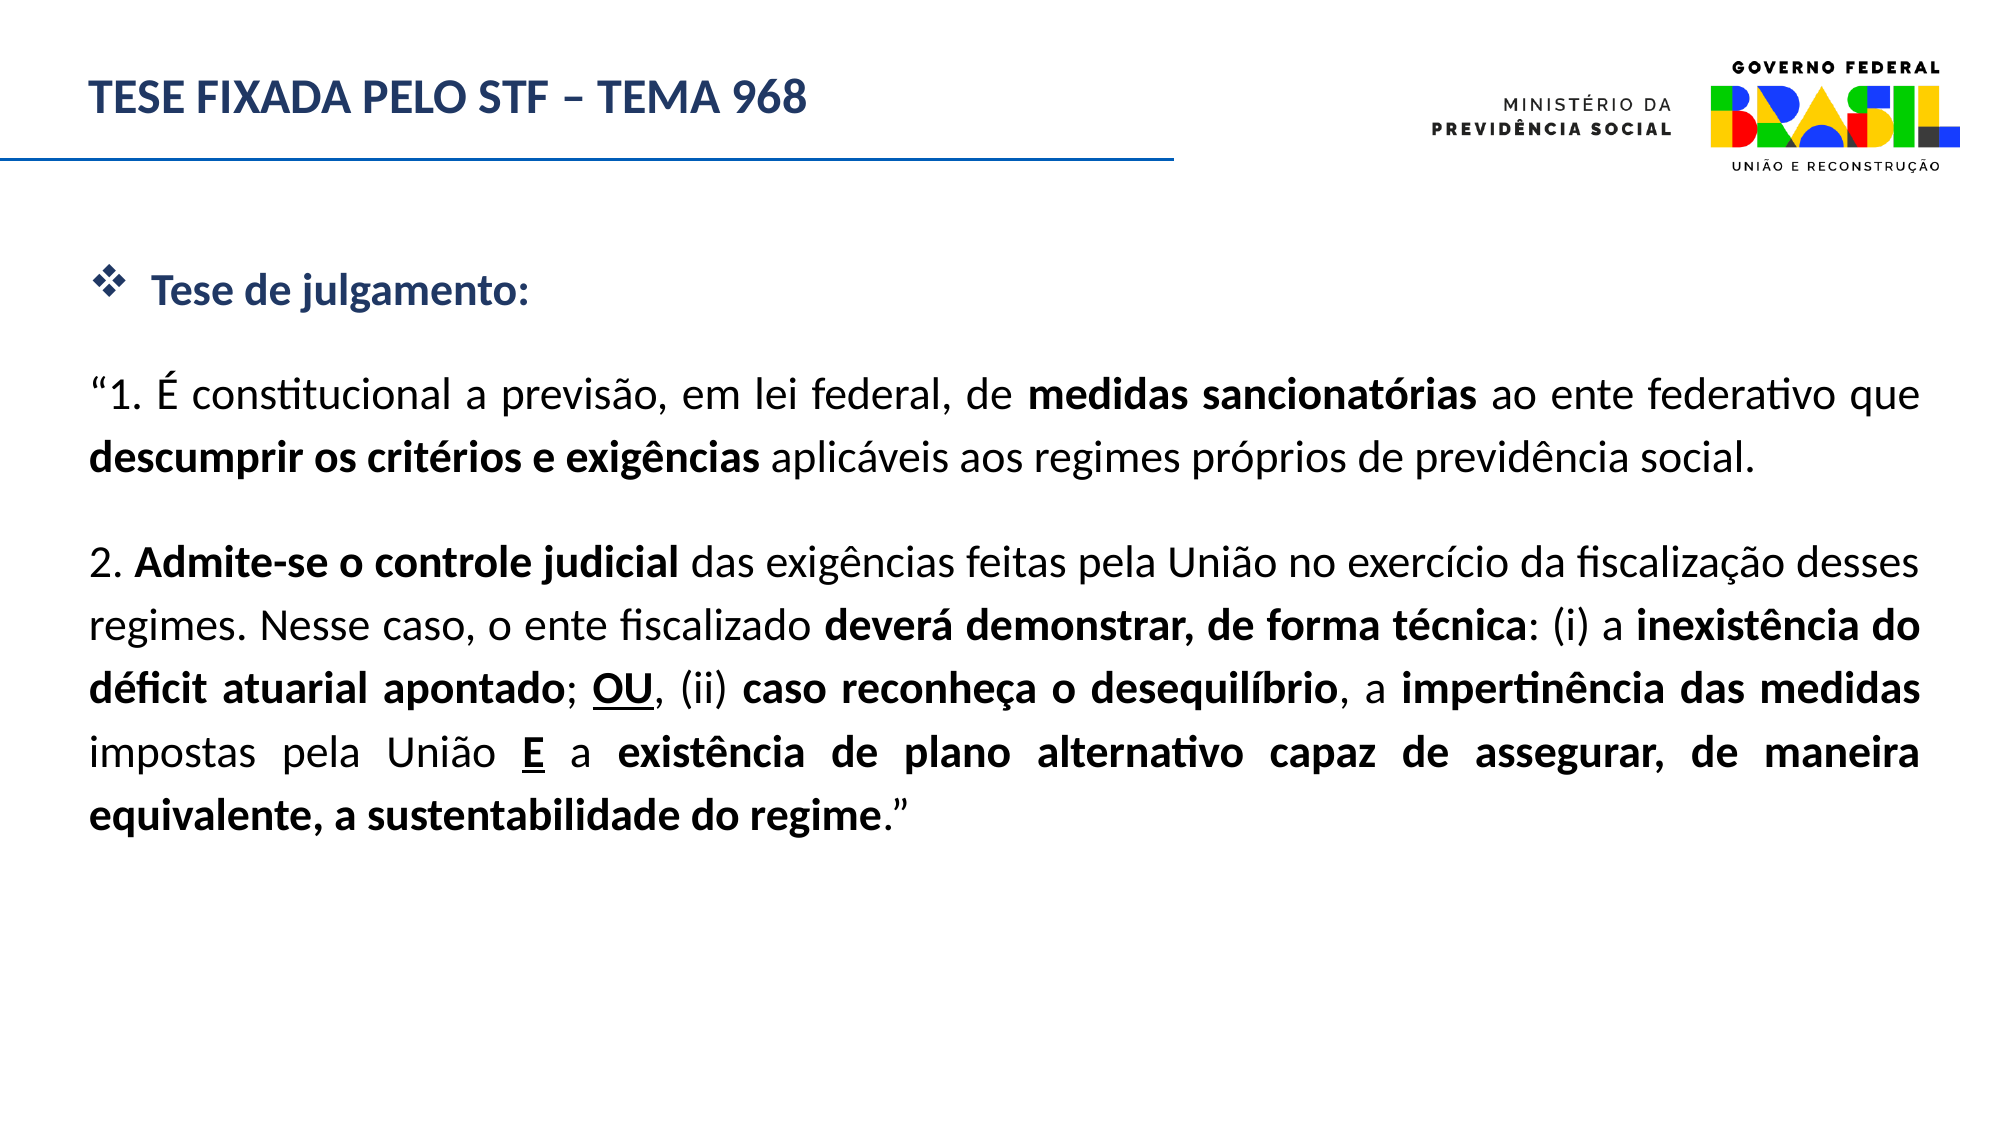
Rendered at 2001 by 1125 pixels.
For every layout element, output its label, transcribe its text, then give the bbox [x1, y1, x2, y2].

picture [1431, 61, 1960, 173]
list Tese de julgamento: “1. É constitucional a previsão, em lei federal, de medidas sancionatórias ao ente federativo que descumprir os critérios e exigências aplicáveis aos regimes próprios de previdência social. 2. Admite-se o controle judicial das exigências feitas pela União no exercício da fiscalização desses regimes. Nesse caso, o ente fiscalizado deverá demonstrar, de forma técnica: (i) a inexistência do déficit atuarial apontado; OU, (ii) caso reconheça o desequilíbrio, a impertinência das medidas impostas pela União E a existência de plano alternativo capaz de assegurar, de maneira equivalente, a sustentabilidade do regime.” [73, 243, 1936, 1063]
text_box TESE FIXADA PELO STF – TEMA 968 [73, 33, 1298, 145]
